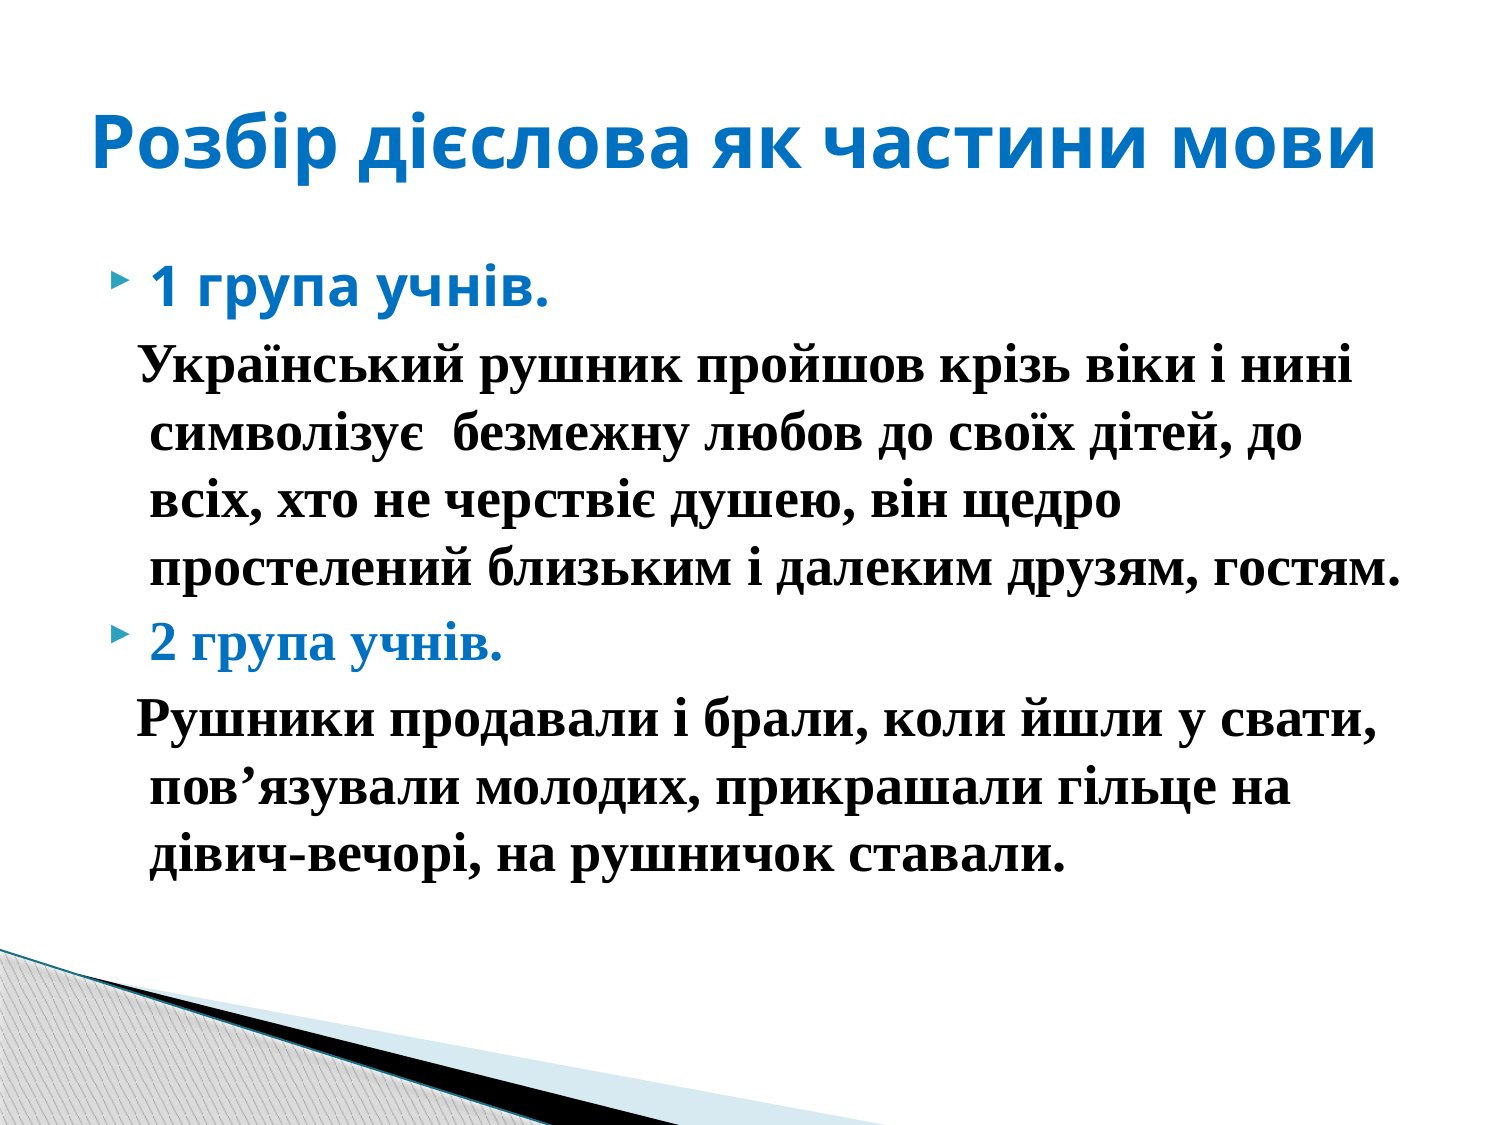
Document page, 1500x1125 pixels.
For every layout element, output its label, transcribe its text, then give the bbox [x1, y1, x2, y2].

title Розбір дієслова як частини мови [75, 45, 1425, 233]
list 1 група учнів. Український рушник пройшов крізь віки і нині символізує безмежну любов до своїх дітей, до всіх, хто не черствіє душею, він щедро простелений близьким і далеким друзям, гостям. 2 група учнів. Рушники продавали і брали, коли йшли у свати, пов’язували молодих, прикрашали гільце на дівич-вечорі, на рушничок ставали. [74, 242, 1426, 986]
